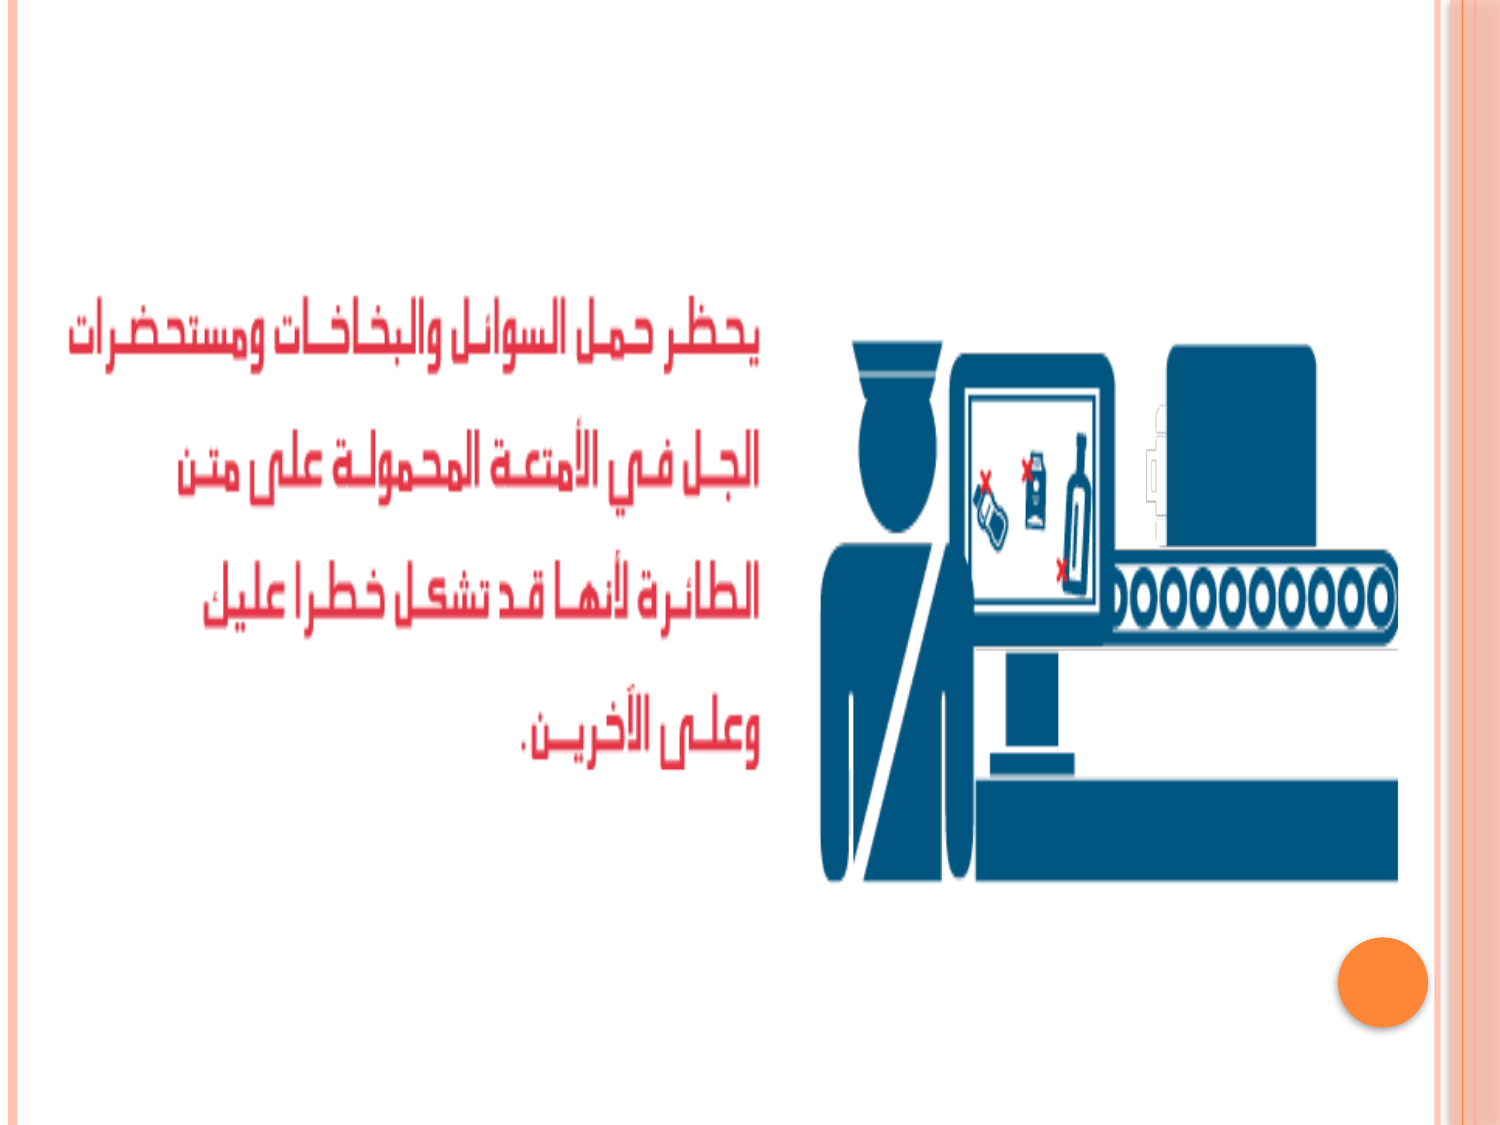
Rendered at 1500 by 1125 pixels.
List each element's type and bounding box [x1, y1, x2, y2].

list [0, 13, 1460, 1048]
